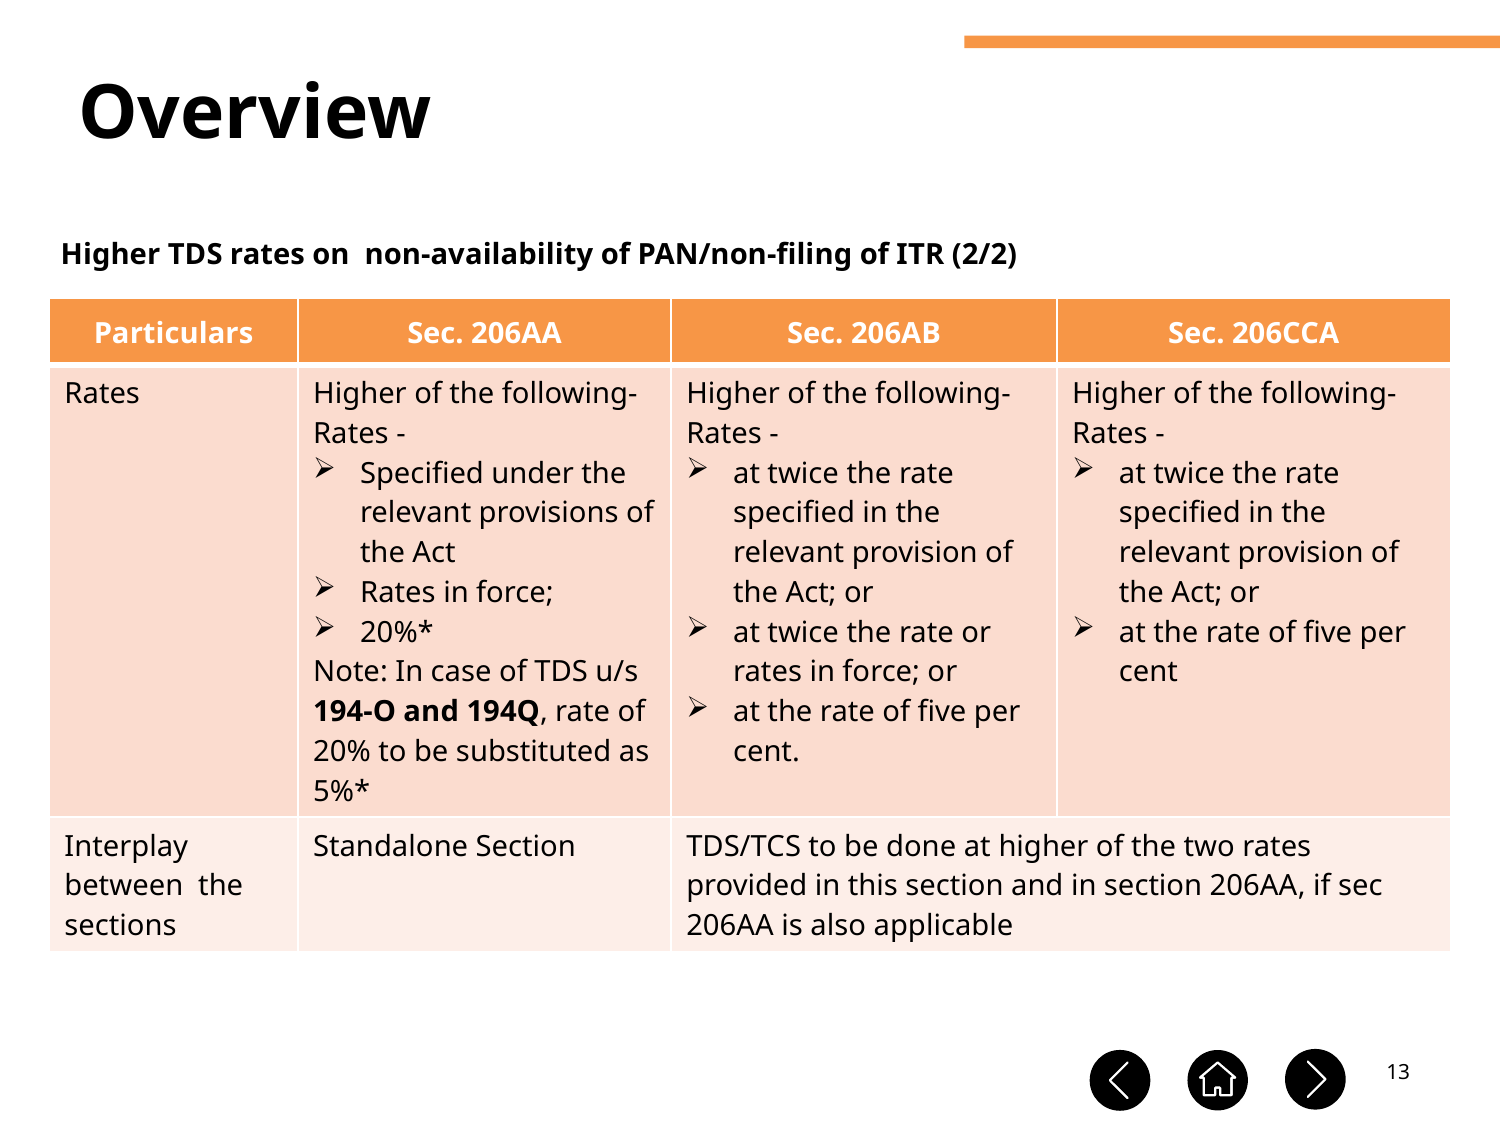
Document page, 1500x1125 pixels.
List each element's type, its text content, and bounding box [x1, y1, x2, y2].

table_cell Higher of the following-Rates - at twice the rate specified in the relevant provision of the Act; or at twice the rate or rates in force; or at the rate of five per cent. [672, 368, 1056, 816]
table_cell Rates [50, 368, 297, 816]
text_box Overview [61, 48, 1401, 260]
text_box [962, 34, 1500, 50]
table_header Sec. 206CCA [1058, 299, 1450, 362]
table_cell Interplay between the sections [50, 818, 297, 951]
table_cell TDS/TCS to be done at higher of the two rates provided in this section and in section 206AA, if sec 206AA is also applicable [672, 818, 1450, 951]
table_header Sec. 206AA [299, 299, 670, 362]
slide_number 13 [1074, 1042, 1425, 1103]
table_cell Higher of the following-Rates - at twice the rate specified in the relevant provision of the Act; or at the rate of five per cent [1058, 368, 1450, 816]
table_header Sec. 206AB [672, 299, 1056, 362]
table_header Particulars [50, 299, 297, 362]
table_cell Standalone Section [299, 818, 670, 951]
text_box Higher TDS rates on non-availability of PAN/non-filing of ITR (2/2) [45, 227, 1033, 278]
table_cell Higher of the following-Rates - Specified under the relevant provisions of the Act Rates in force; 20%* Note: In case of TDS u/s 194-O and 194Q, rate of 20% to be substituted as 5%* [299, 368, 670, 816]
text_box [1089, 1048, 1346, 1111]
